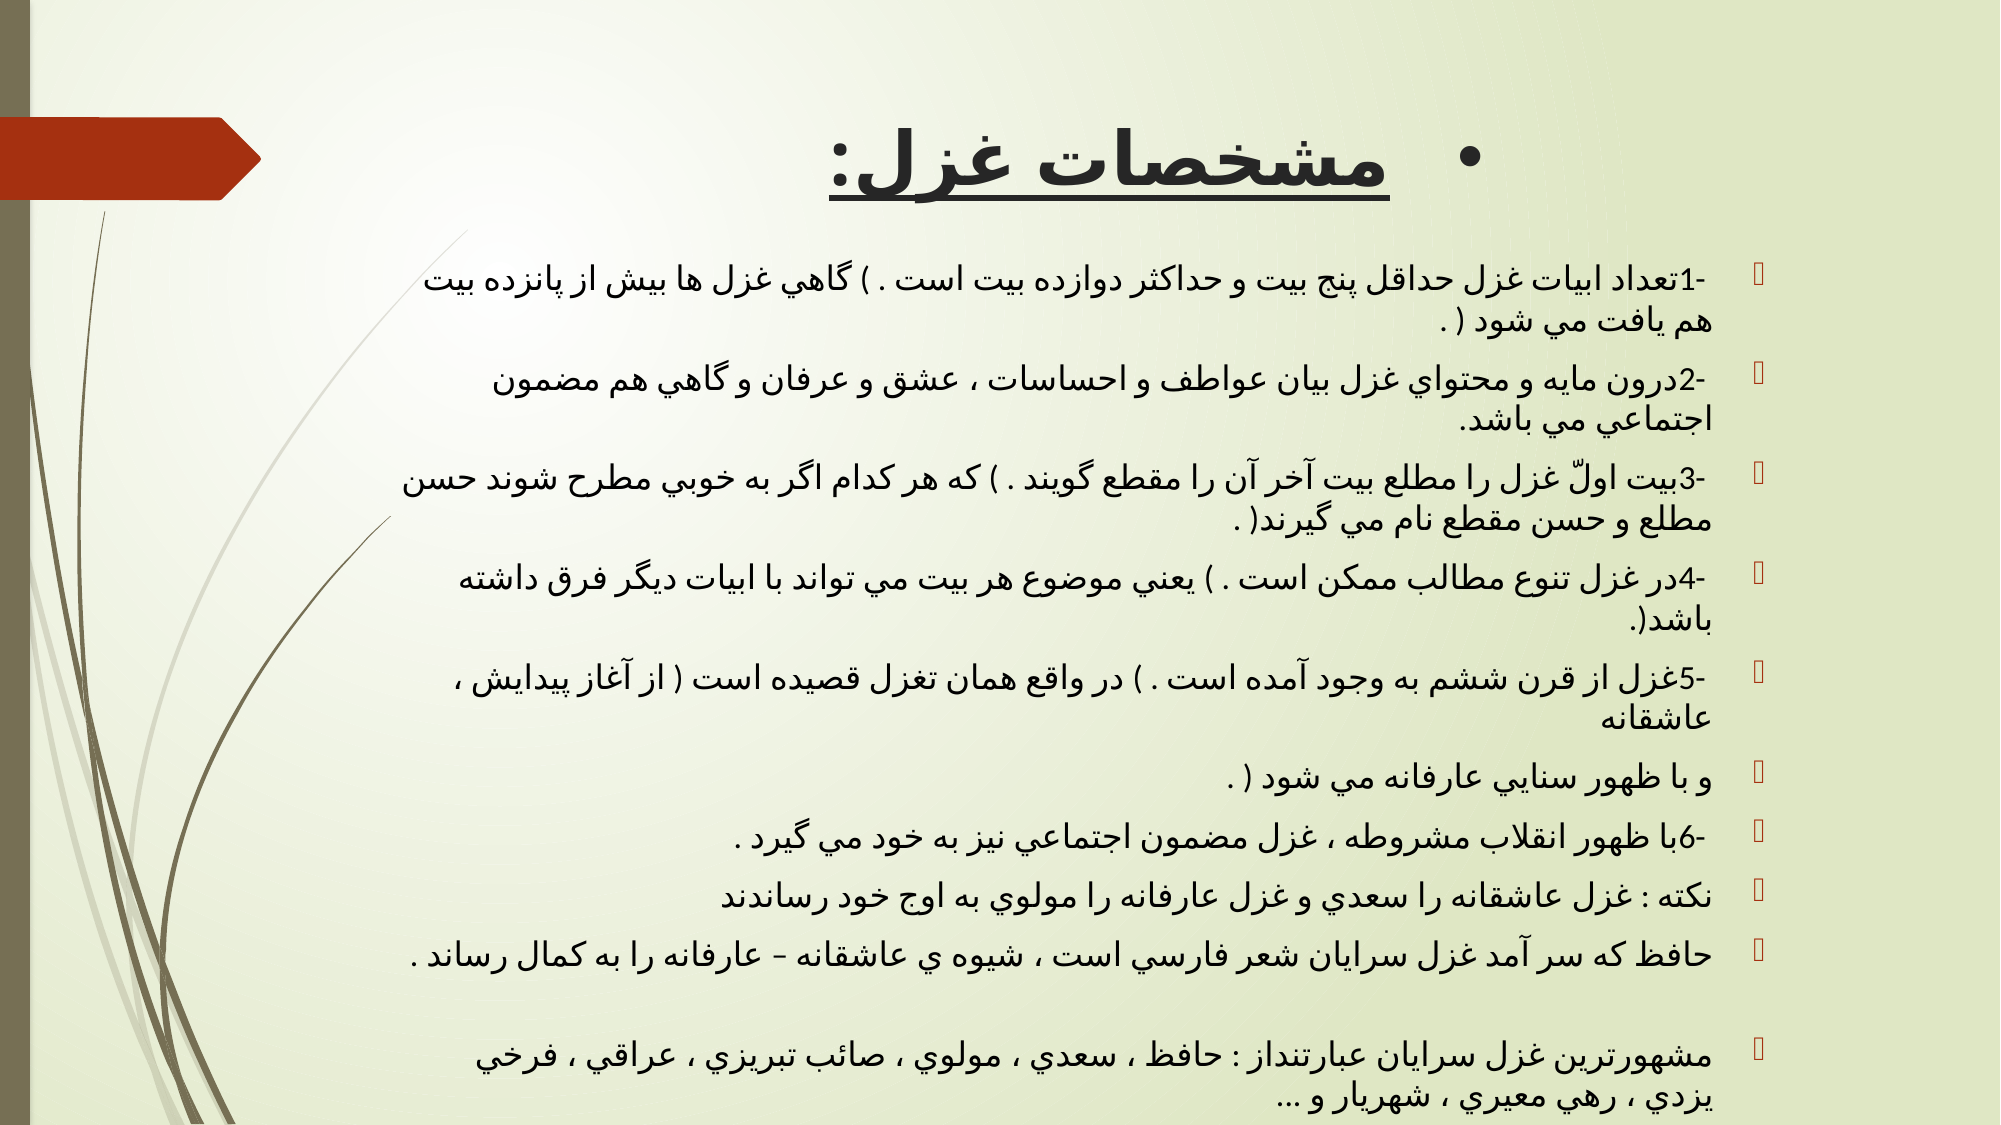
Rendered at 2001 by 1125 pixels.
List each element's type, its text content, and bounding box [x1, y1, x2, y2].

title مشخصات غزل: [425, 102, 1888, 313]
list -1تعداد ابیات غزل حداقل پنج بیت و حداكثر دوازده بیت است . ) گاهي غزل ها بیش از پانزده بیت هم يافت مي شود ( . -2درون مايه و محتواي غزل بیان عواطف و احساسات ، عشق و عرفان و گاهي هم مضمون اجتماعي مي باشد. -3بیت اولّ غزل را مطلع بیت آخر آن را مقطع گويند . ) كه هر كدام اگر به خوبي مطرح شوند حسن مطلع و حسن مقطع نام مي گیرند( . -4در غزل تنوع مطالب ممكن است . ) يعني موضوع هر بیت مي تواند با ابیات ديگر فرق داشته باشد(. -5غزل از قرن ششم به وجود آمده است . ) در واقع همان تغزل قصیده است ( از آغاز پیدايش ، عاشقانه و با ظهور سنايي عارفانه مي شود ( . -6با ظهور انقلاب مشروطه ، غزل مضمون اجتماعي نیز به خود مي گیرد . نكته : غزل عاشقانه را سعدي و غزل عارفانه را مولوي به اوج خود رساندند حافظ كه سر آمد غزل سرايان شعر فارسي است ، شیوه ي عاشقانه – عارفانه را به كمال رساند . مشهورترين غزل سرايان عبارتنداز : حافظ ، سعدي ، مولوي ، صائب تبريزي ، عراقي ، فرخي يزدي ، رهي معیري ، شهريار و ... [368, 190, 1780, 1125]
